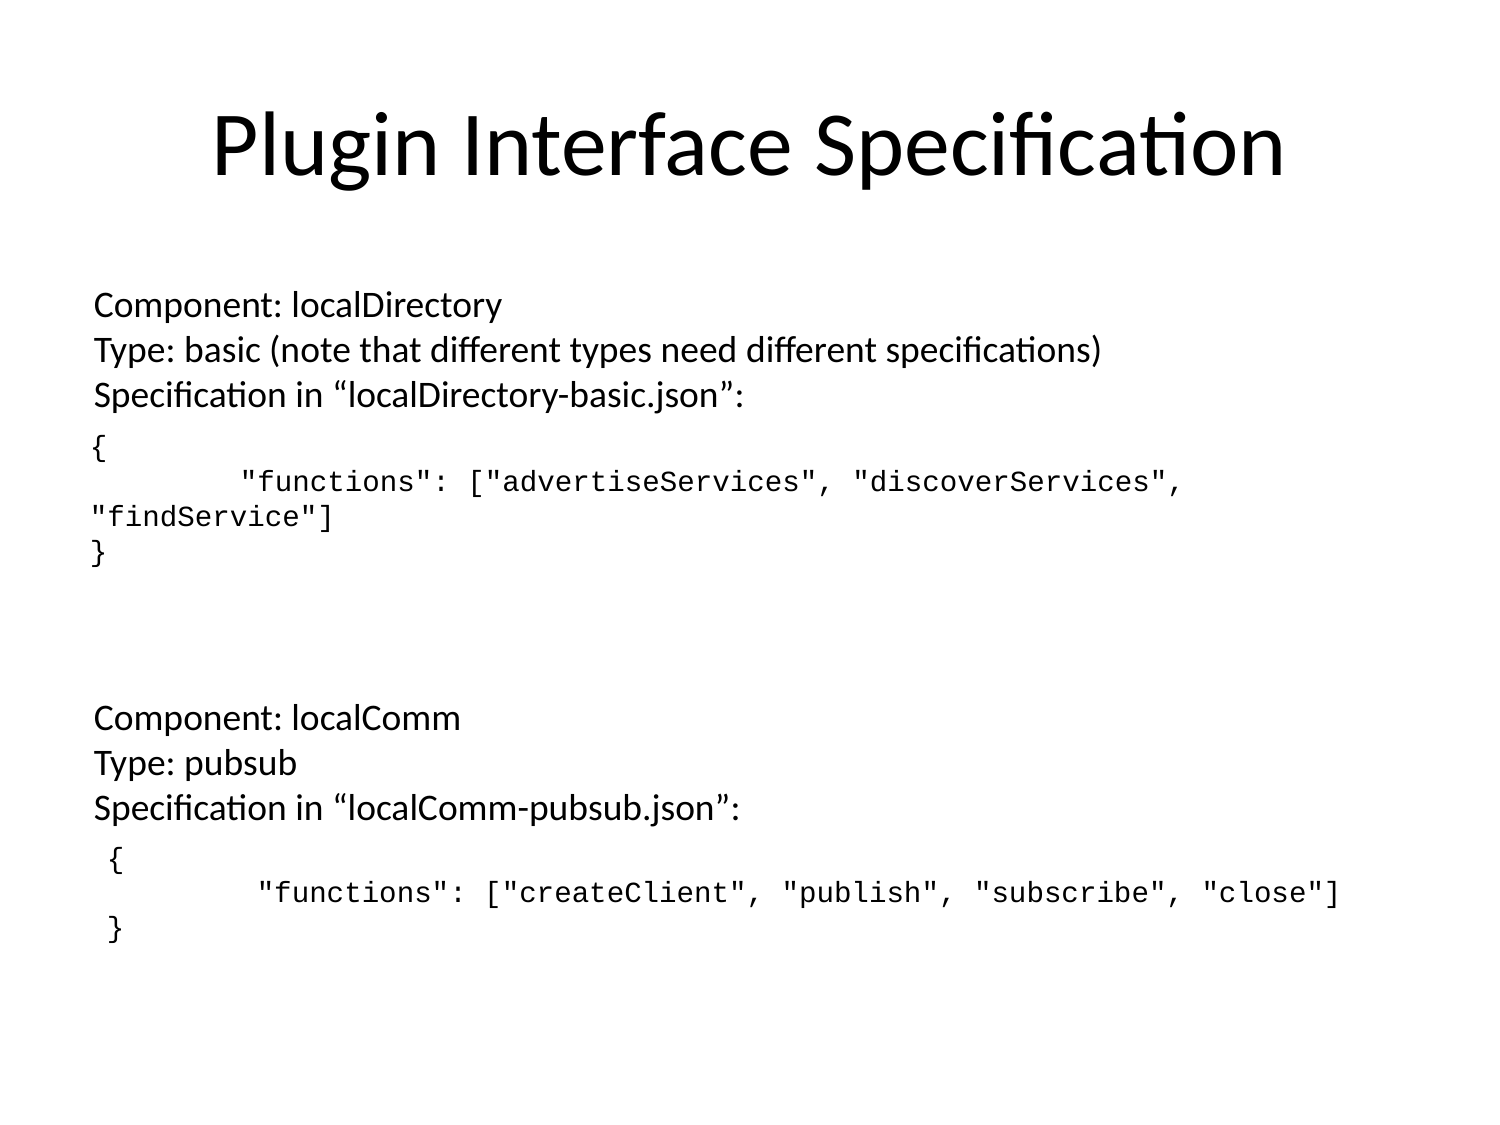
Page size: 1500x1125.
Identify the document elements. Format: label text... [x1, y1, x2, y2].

title Plugin Interface Specification [75, 45, 1425, 233]
text_box { "functions": ["createClient", "publish", "subscribe", "close"] } [92, 831, 1425, 952]
text_box { "functions": ["advertiseServices", "discoverServices", "findService"] } [74, 419, 1425, 575]
text_box Component: localComm Type: pubsub Specification in “localComm-pubsub.json”: [78, 685, 757, 836]
text_box Component: localDirectory Type: basic (note that different types need different specifications) Specification in “localDirectory-basic.json”: [79, 272, 1119, 423]
